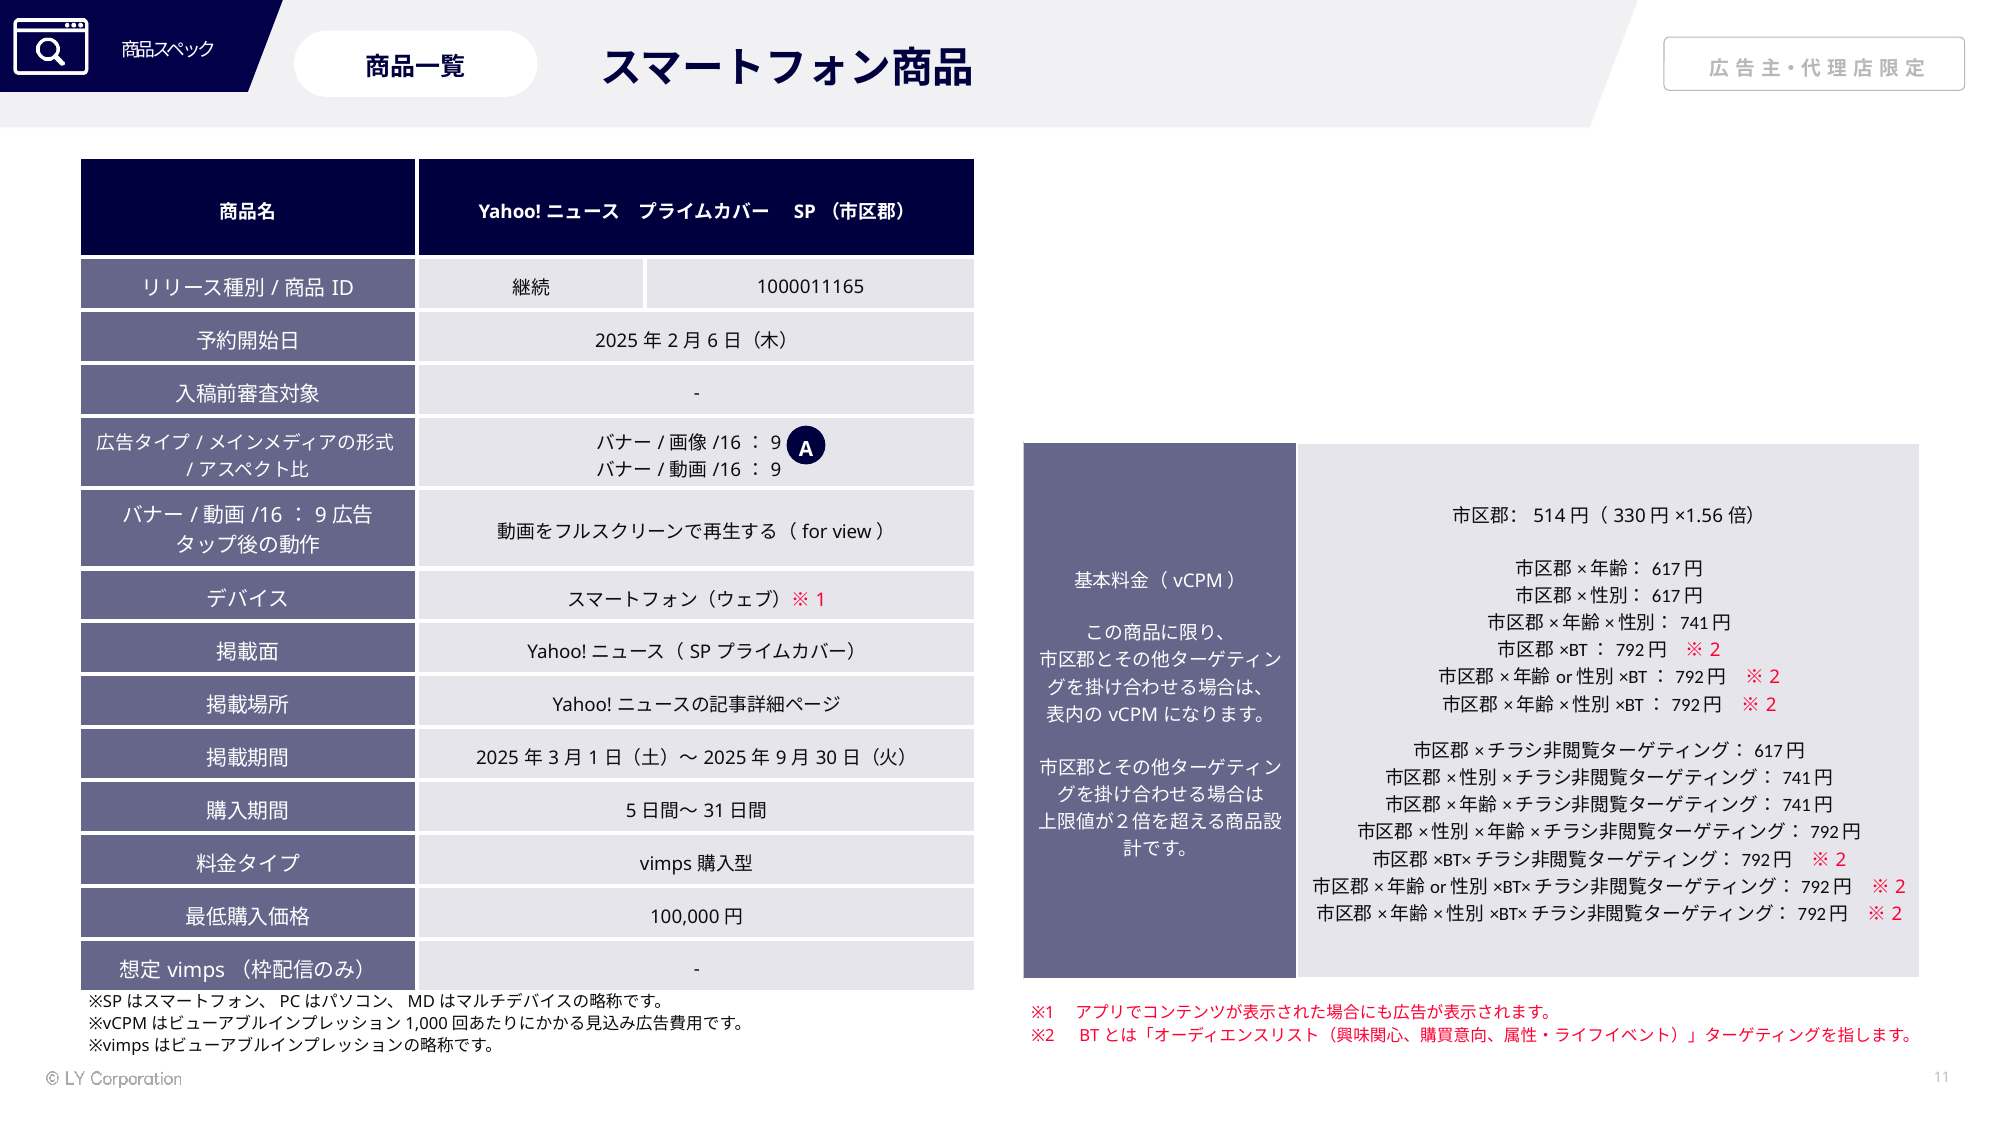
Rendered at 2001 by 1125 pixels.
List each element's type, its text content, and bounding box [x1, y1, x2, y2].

table_header Yahoo!ニュース プライムカバー SP（市区郡） [419, 159, 974, 255]
table_cell vimps購入型 [419, 835, 974, 884]
table_cell 最低購入価格 [81, 888, 415, 937]
table_cell 予約開始日 [81, 312, 415, 361]
text_box ※SPはスマートフォン、PCはパソコン、MDはマルチデバイスの略称です。 ※vCPMはビューアブルインプレッション1,000回あたりにかかる見込み広告費用です。 ※vimpsはビューアブルインプレッションの略称です。 [88, 989, 756, 1056]
table_cell バナー/画像/16：9 バナー/動画/16：9 [419, 418, 974, 486]
text_box 商品一覧 [293, 29, 539, 98]
table_cell 継続 [419, 259, 643, 308]
table_cell 入稿前審査対象 [81, 365, 415, 414]
list 商品スペック [97, 13, 240, 81]
table_cell 掲載面 [81, 623, 415, 672]
list スマートフォン商品 [599, 41, 1481, 97]
table_cell リリース種別/商品ID [81, 259, 415, 308]
table_cell バナー/動画/16：9広告 タップ後の動作 [81, 490, 415, 566]
table_cell 動画をフルスクリーンで再生する（for view） [419, 490, 974, 566]
text_box ※1 アプリでコンテンツが表示された場合にも広告が表示されます。 ※2 BTとは「オーディエンスリスト（興味関心、購買意向、属性・ライフイベント）」ターゲティングを指します。 [1031, 1000, 1921, 1045]
table_cell - [419, 365, 974, 414]
table_header 基本料金（vCPM） この商品に限り、 市区郡とその他ターゲティングを掛け合わせる場合は、 表内のvCPMになります。 市区郡とその他ターゲティングを掛け合わせる場合は 上限値が２倍を超える商品設計です。 [1024, 443, 1296, 978]
table_cell スマートフォン（ウェブ）※1 [419, 571, 974, 619]
table_cell 2025年3月1日（土）～2025年9月30日（火） [419, 729, 974, 778]
table_cell - [419, 941, 974, 990]
text_box A [786, 425, 826, 465]
table_cell 1000011165 [647, 259, 974, 308]
table_cell 5日間～31日間 [419, 782, 974, 831]
picture [9, 5, 92, 87]
table_header 商品名 [81, 159, 415, 255]
table_cell 広告タイプ/メインメディアの形式/アスペクト比 [81, 418, 415, 486]
table_cell 掲載期間 [81, 729, 415, 778]
table_cell 2025年2月6日（木） [419, 312, 974, 361]
table_header 市区郡：514円（330円×1.56倍） 市区郡×年齢：617円 市区郡×性別：617円 市区郡×年齢×性別：741円 市区郡×BT：792円 ※2 市区郡×年齢or性別×BT：792円 ※2 市区郡×年齢×性別×BT：792円 ※2 市区郡×チラシ非閲覧ターゲティング：617円 市区郡×性別×チラシ非閲覧ターゲティング：741円 市区郡×年齢×チラシ非閲覧ターゲティング：741円 市区郡×性別×年齢×チラシ非閲覧ターゲティング：792円 市区郡×BT×チラシ非閲覧ターゲティング：792円 ※2 市区郡×年齢or性別×BT×チラシ非閲覧ターゲティング：792円 ※2 市区郡×年齢×性別×BT×チラシ非閲覧ターゲティング：792円 ※2 [1298, 444, 1919, 977]
table_cell 料金タイプ [81, 835, 415, 884]
table_cell 掲載場所 [81, 676, 415, 725]
table_cell デバイス [81, 571, 415, 619]
table_cell 想定vimps（枠配信のみ） [81, 941, 415, 990]
table_cell Yahoo!ニュースの記事詳細ページ [419, 676, 974, 725]
table_cell 購入期間 [81, 782, 415, 831]
table_cell Yahoo!ニュース（SPプライムカバー） [419, 623, 974, 672]
picture [46, 1071, 181, 1088]
table_cell 100,000円 [419, 888, 974, 937]
